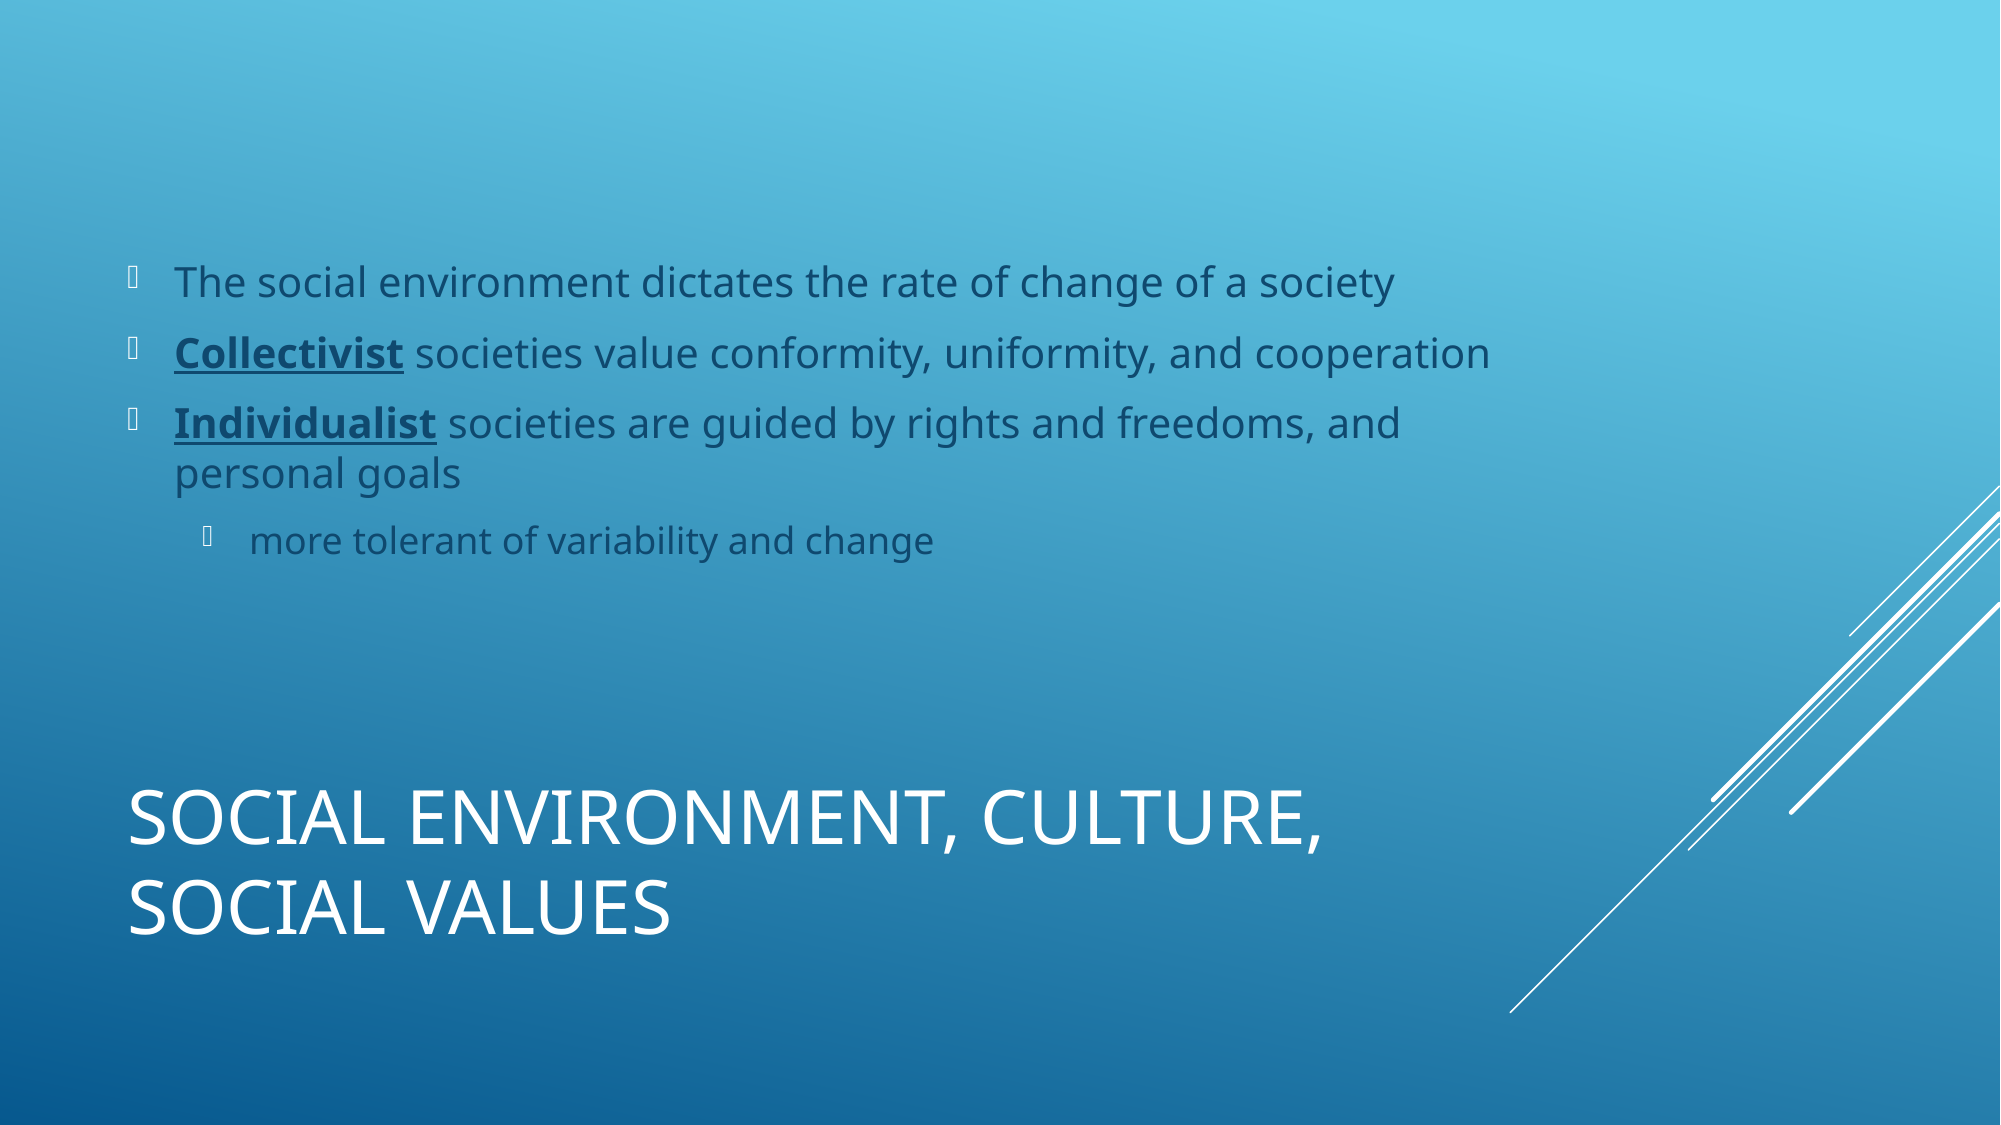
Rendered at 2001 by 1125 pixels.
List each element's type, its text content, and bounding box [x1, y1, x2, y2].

list The social environment dictates the rate of change of a society Collectivist societies value conformity, uniformity, and cooperation Individualist societies are guided by rights and freedoms, and personal goals more tolerant of variability and change [112, 112, 1513, 706]
title Social environment, culture, social values [112, 736, 1513, 984]
